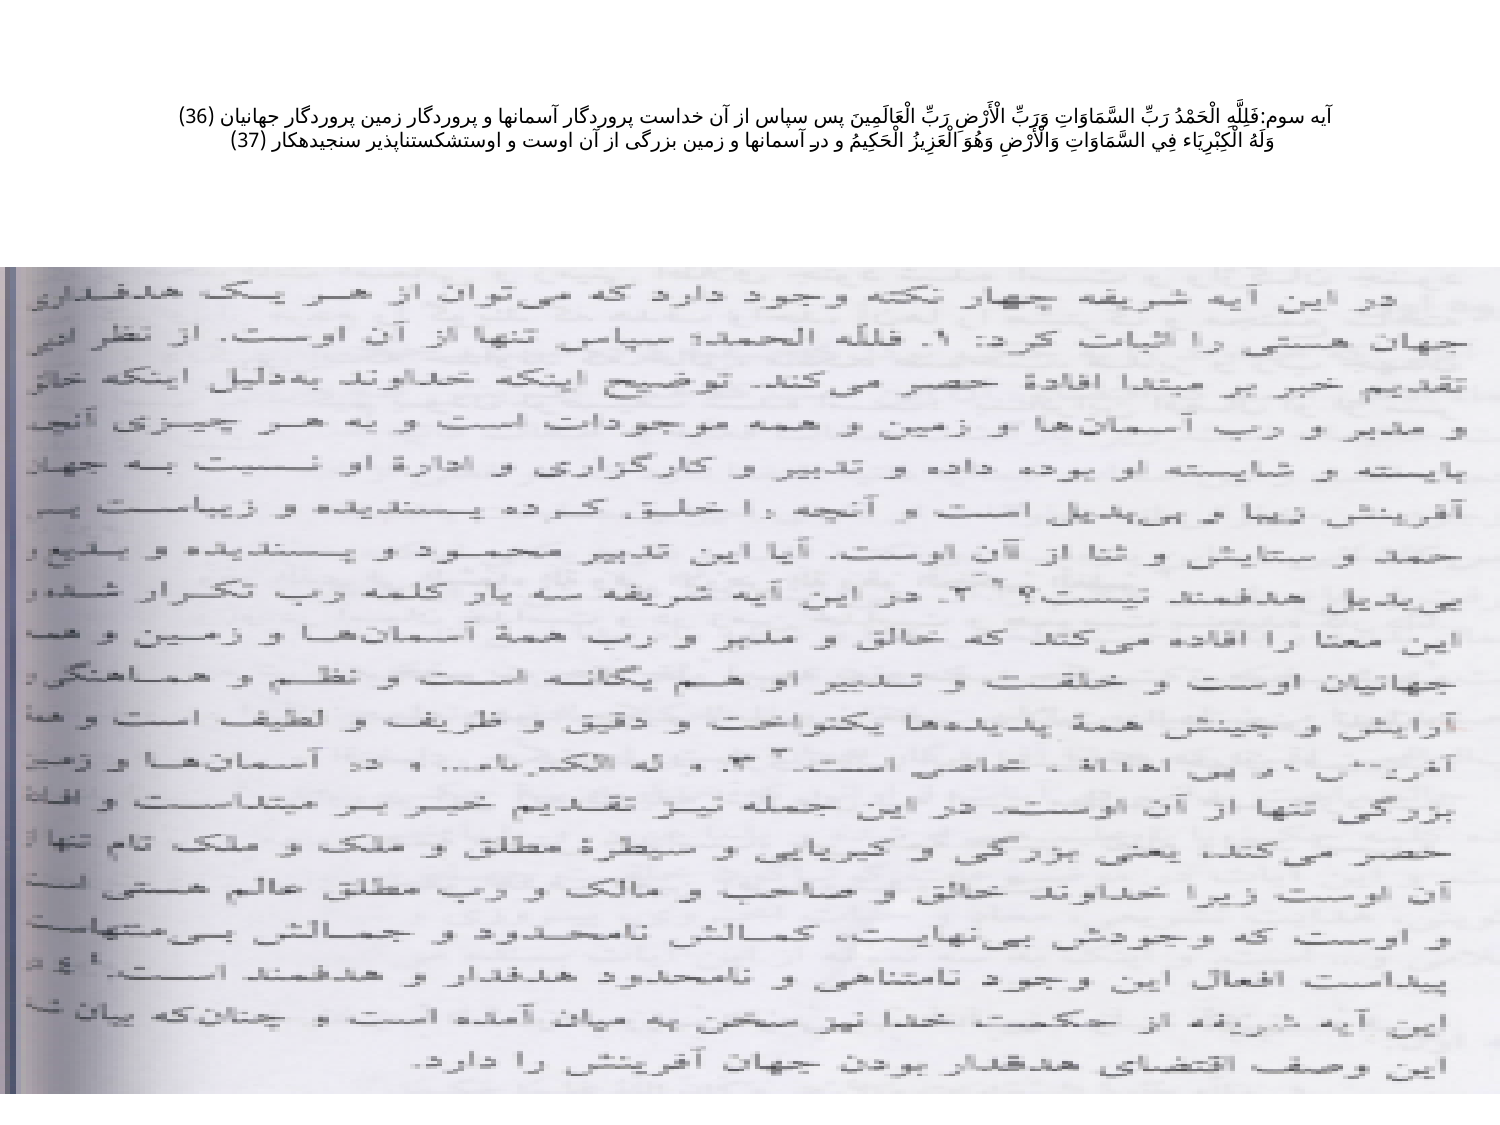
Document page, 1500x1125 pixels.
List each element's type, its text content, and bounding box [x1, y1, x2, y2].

title آیه سوم:فَلِلَّهِ الْحَمْدُ رَبِّ السَّمَاوَاتِ وَرَبِّ الْأَرْضِ رَبِّ الْعَالَمِينَ پس سپاس از آن خداست پروردگار آسمانها و پروردگار زمين پروردگار جهانيان (36) وَلَهُ الْكِبْرِيَاء فِي السَّمَاوَاتِ وَالْأَرْضِ وَهُوَ الْعَزِيزُ الْحَكِيمُ و در آسمانها و زمين بزرگى از آن اوست و اوست‏شكست‏ناپذير سنجيده‏كار (37) [75, 0, 1425, 232]
picture [0, 266, 1500, 1095]
